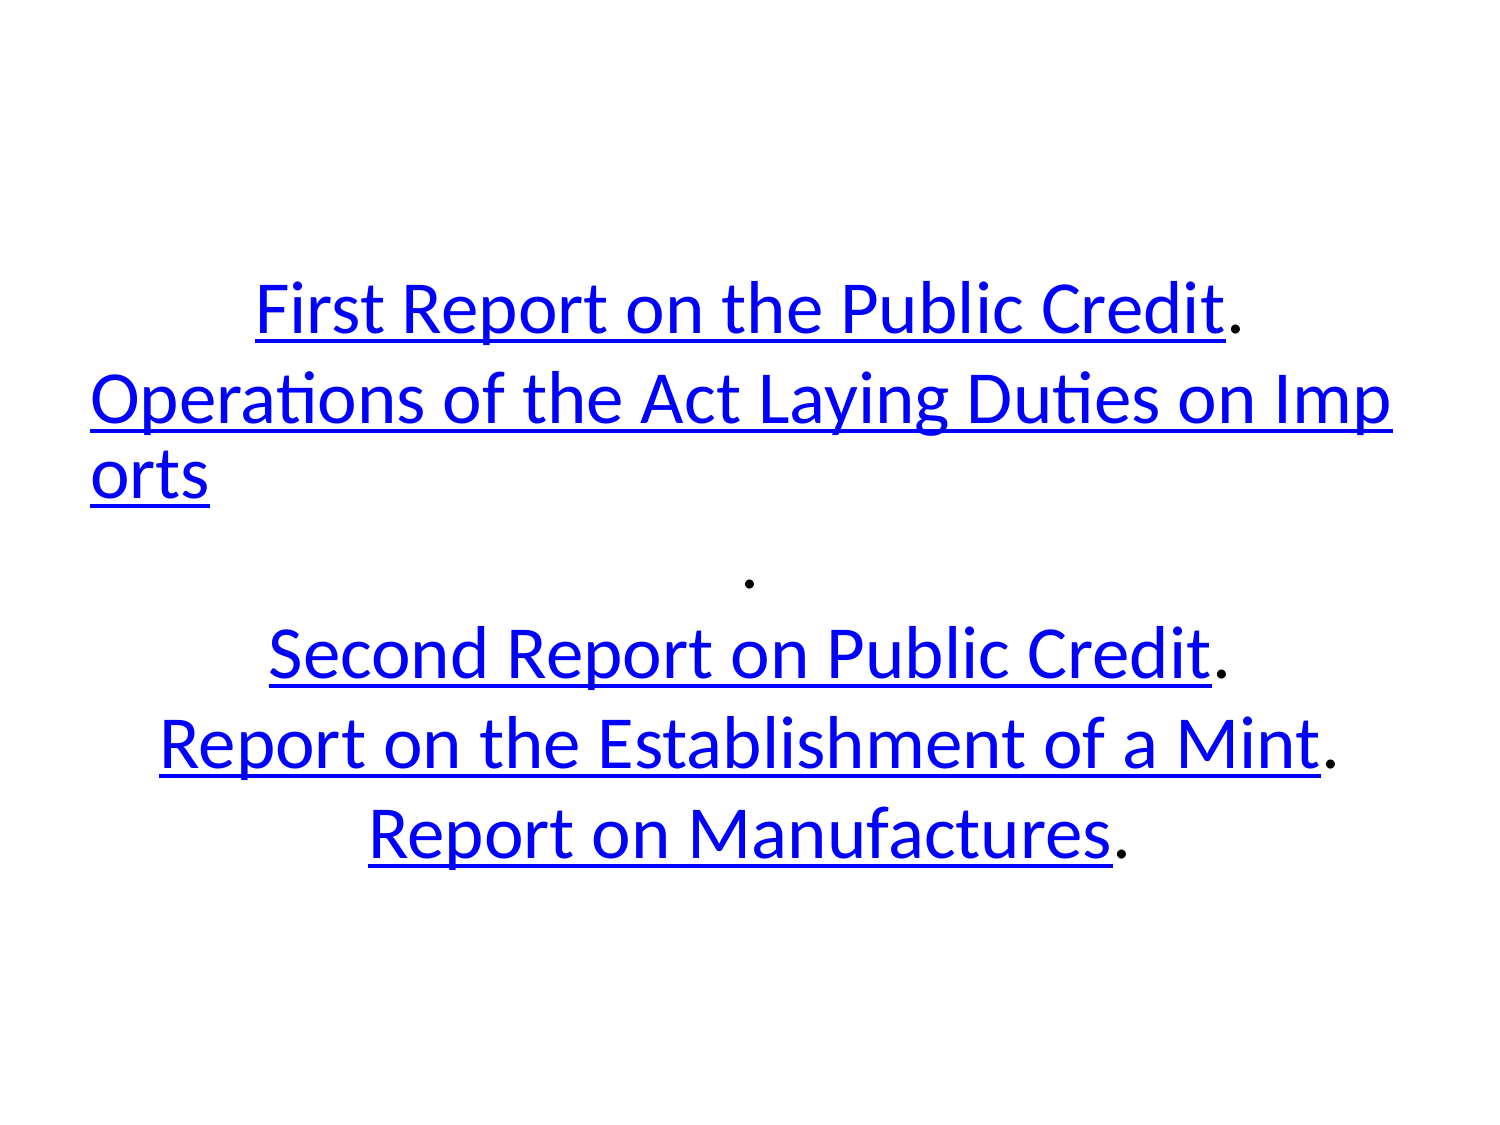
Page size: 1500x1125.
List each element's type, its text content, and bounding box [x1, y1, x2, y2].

title First Report on the Public Credit. Operations of the Act Laying Duties on Imports. Second Report on Public Credit. Report on the Establishment of a Mint. Report on Manufactures. [74, 44, 1426, 1013]
